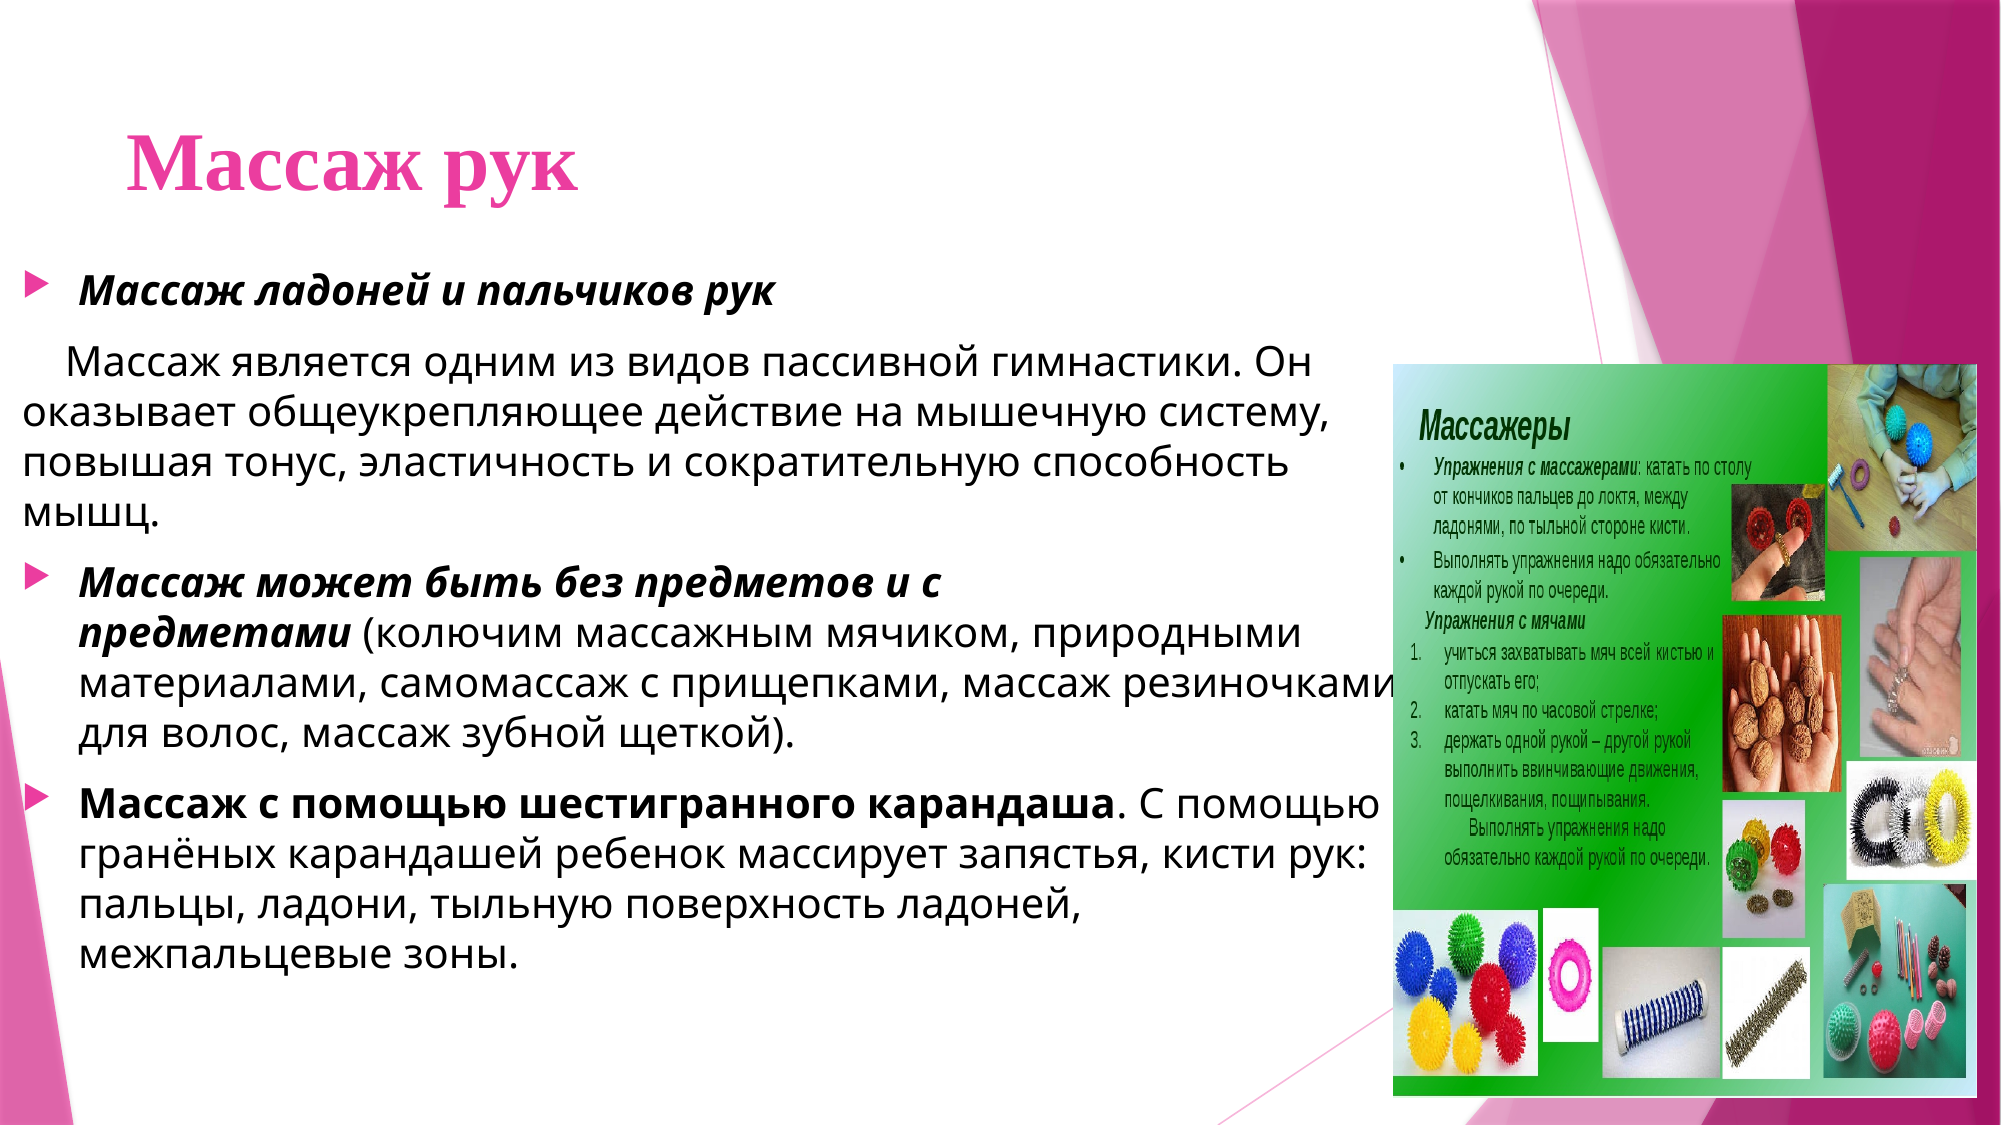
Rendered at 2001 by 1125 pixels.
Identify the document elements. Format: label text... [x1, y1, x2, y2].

list Массаж ладоней и пальчиков рук Массаж является одним из видов пассивной гимнастики. Он оказывает общеукрепляющее действие на мышечную систему, повышая тонус, эластичность и сократительную способность мышц. Массаж может быть без предметов и с предметами (колючим массажным мячиком, природными материалами, самомассаж с прищепками, массаж резиночками для волос, массаж зубной щеткой). Массаж с помощью шестигранного карандаша. С помощью гранёных карандашей ребенок массирует запястья, кисти рук: пальцы, ладони, тыльную поверхность ладоней, межпальцевые зоны. [6, 255, 1418, 1012]
title Массаж рук [111, 99, 1522, 215]
picture [1392, 363, 1977, 1098]
